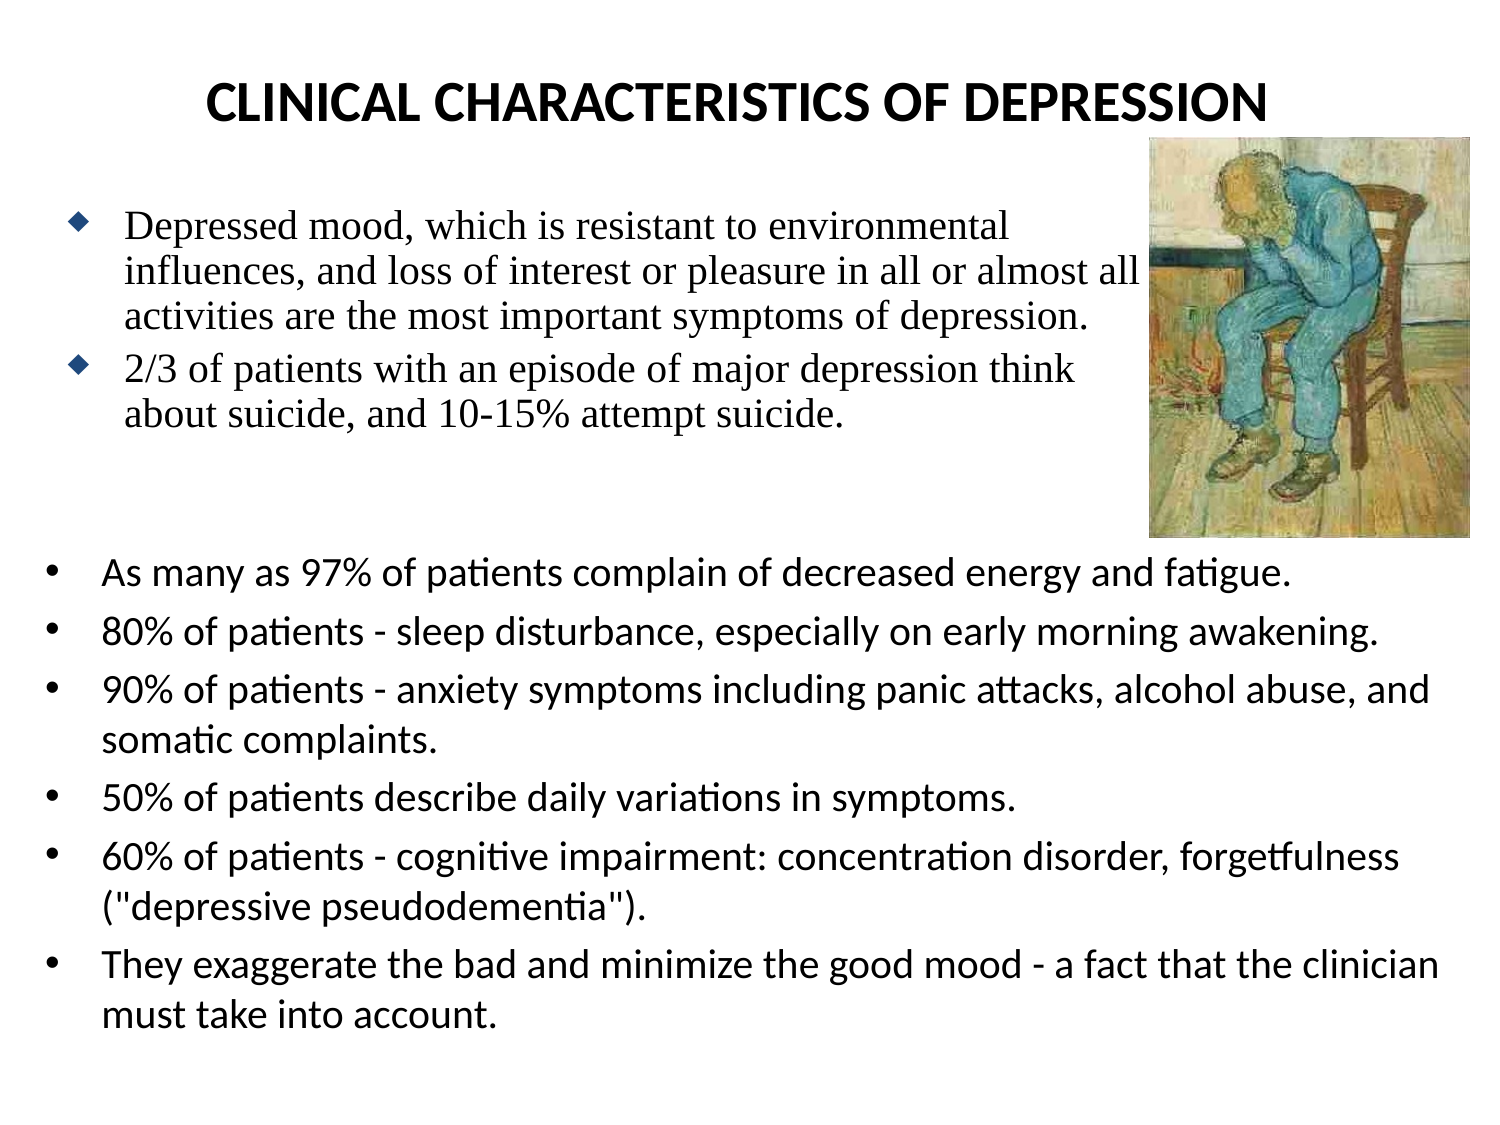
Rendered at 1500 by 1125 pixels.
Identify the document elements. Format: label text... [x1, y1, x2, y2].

title CLINICAL CHARACTERISTICS OF DEPRESSION [162, 0, 1313, 196]
text_box Depressed mood, which is resistant to environmental influences, and loss of interest or pleasure in all or almost all activities are the most important symptoms of depression. 2/3 of patients with an episode of major depression think about suicide, and 10-15% attempt suicide. [53, 196, 1163, 551]
picture [1149, 137, 1470, 538]
list As many as 97% of patients complain of decreased energy and fatigue. 80% of patients - sleep disturbance, especially on early morning awakening. 90% of patients - anxiety symptoms including panic attacks, alcohol abuse, and somatic complaints. 50% of patients describe daily variations in symptoms. 60% of patients - cognitive impairment: concentration disorder, forgetfulness ("depressive pseudodementia"). They exaggerate the bad and minimize the good mood - a fact that the clinician must take into account. [29, 537, 1500, 1083]
